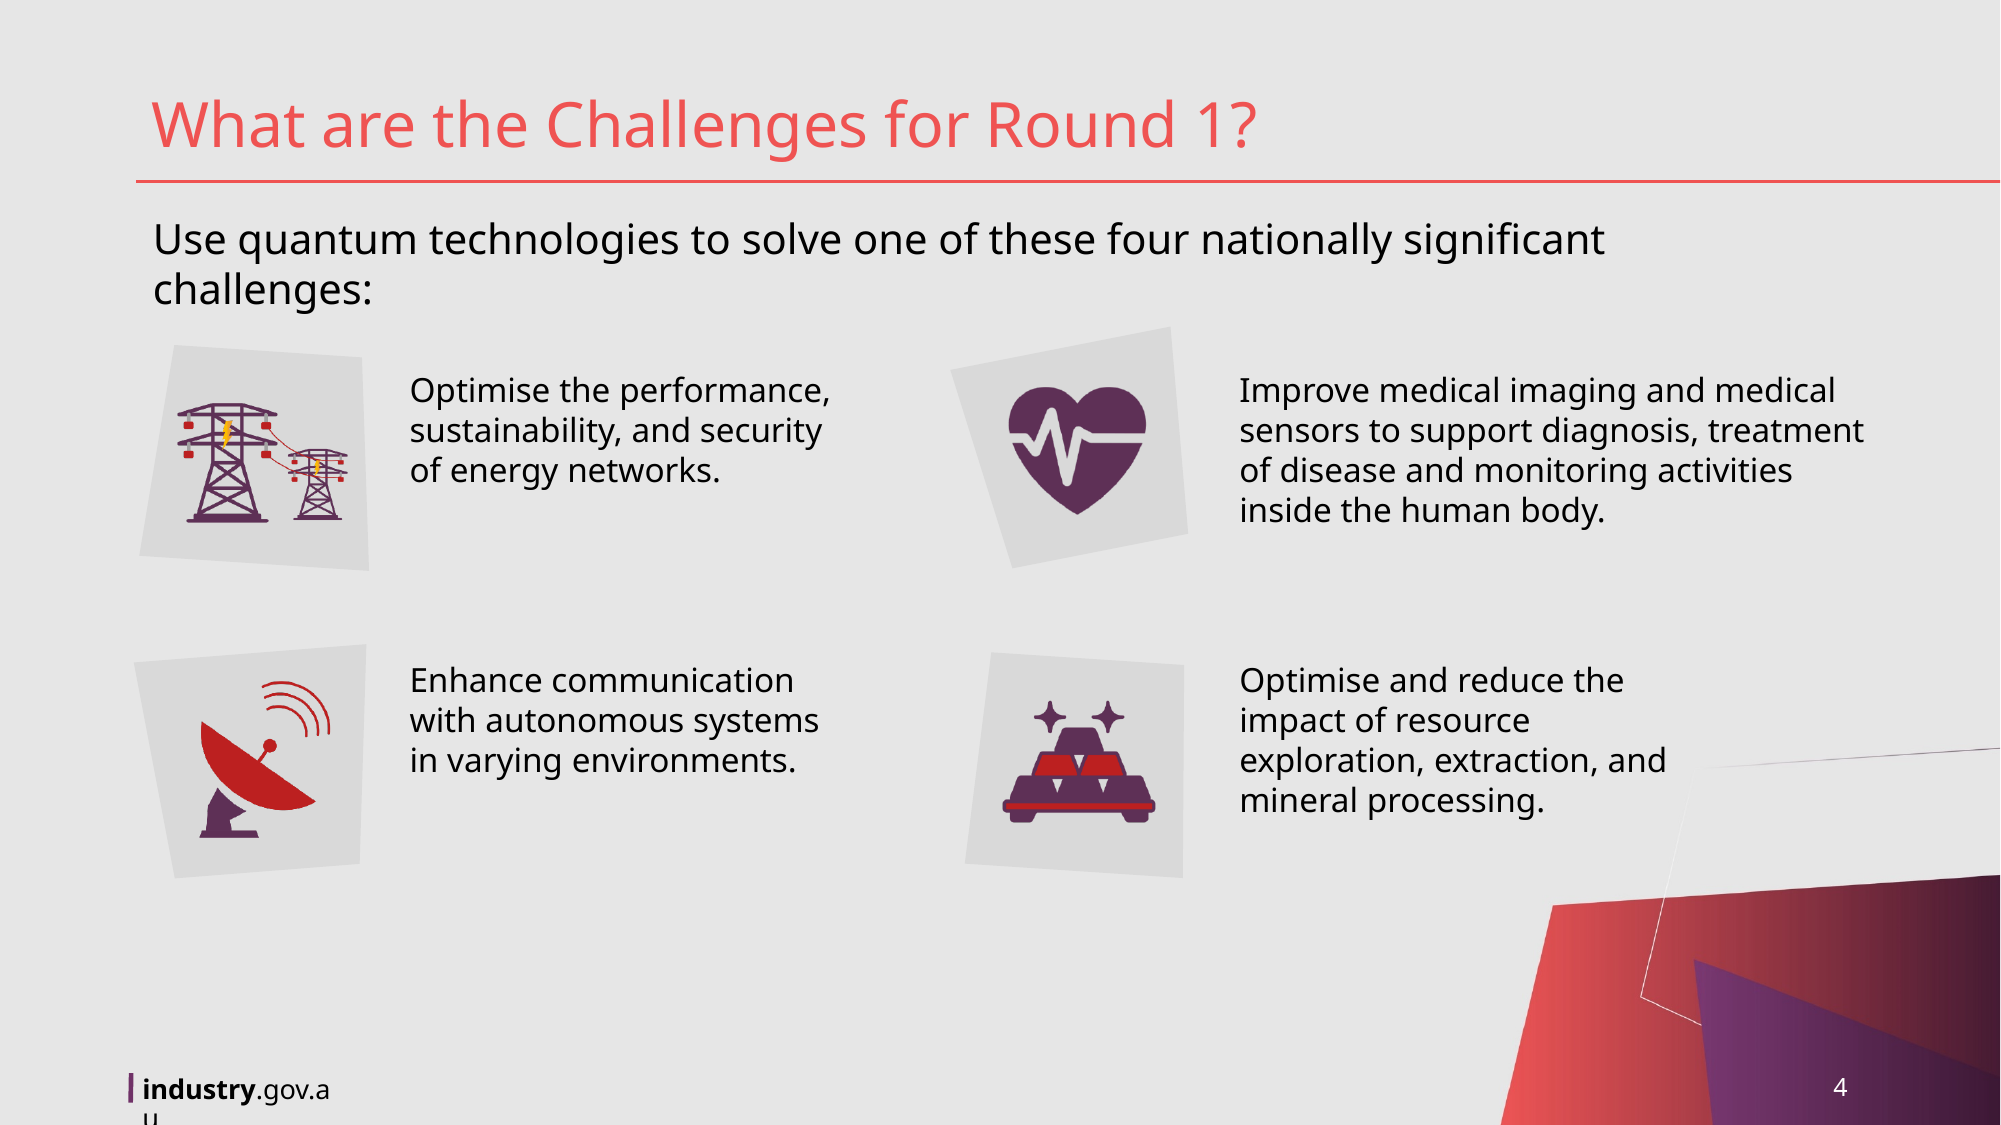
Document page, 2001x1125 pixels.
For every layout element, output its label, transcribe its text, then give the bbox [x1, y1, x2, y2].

text_box Optimise and reduce the impact of resource exploration, extraction, and mineral processing. [1224, 651, 1693, 827]
text_box [948, 324, 1190, 571]
text_box Improve medical imaging and medical sensors to support diagnosis, treatment of disease and monitoring activities inside the human body. [1224, 362, 1895, 537]
text_box Use quantum technologies to solve one of these four nationally significant challenges: [138, 205, 1863, 321]
text_box Enhance communication with autonomous systems in varying environments. [394, 651, 863, 787]
text_box [137, 343, 371, 573]
text_box industry.gov.au [127, 1068, 352, 1103]
title What are the Challenges for Round 1? [136, 51, 1862, 169]
text_box [131, 642, 368, 881]
picture [0, 0, 2001, 1125]
text_box Optimise the performance, sustainability, and security of energy networks. [394, 362, 863, 497]
slide_number 4 [1412, 1058, 1863, 1118]
text_box [963, 650, 1186, 880]
